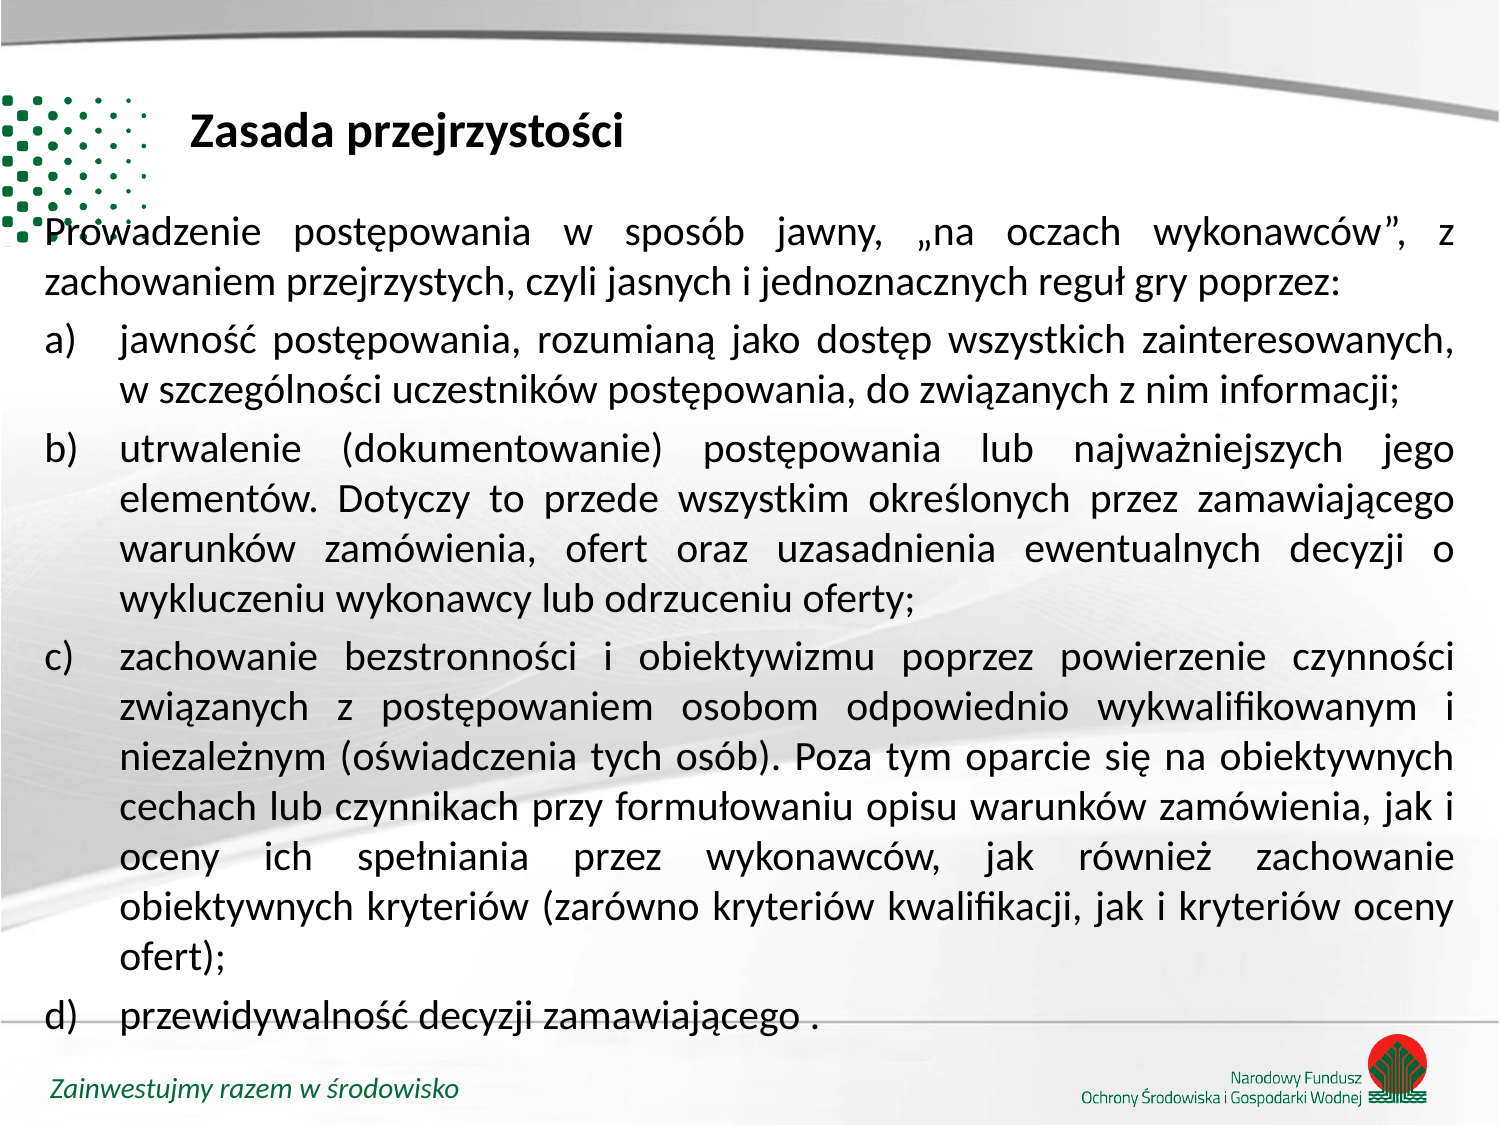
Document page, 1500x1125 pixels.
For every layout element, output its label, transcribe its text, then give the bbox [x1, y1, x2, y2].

list Prowadzenie postępowania w sposób jawny, „na oczach wykonawców”, z zachowaniem przejrzystych, czyli jasnych i jednoznacznych reguł gry poprzez: jawność postępowania, rozumianą jako dostęp wszystkich zainteresowanych, w szczególności uczestników postępowania, do związanych z nim informacji; utrwalenie (dokumentowanie) postępowania lub najważniejszych jego elementów. Dotyczy to przede wszystkim określonych przez zamawiającego warunków zamówienia, ofert oraz uzasadnienia ewentualnych decyzji o wykluczeniu wykonawcy lub odrzuceniu oferty; zachowanie bezstronności i obiektywizmu poprzez powierzenie czynności związanych z postępowaniem osobom odpowiednio wykwalifikowanym i niezależnym (oświadczenia tych osób). Poza tym oparcie się na obiektywnych cechach lub czynnikach przy formułowaniu opisu warunków zamówienia, jak i oceny ich spełniania przez wykonawców, jak również zachowanie obiektywnych kryteriów (zarówno kryteriów kwalifikacji, jak i kryteriów oceny ofert); przewidywalność decyzji zamawiającego . [29, 196, 1471, 1035]
title Zasada przejrzystości [175, 58, 1425, 196]
picture [0, 0, 1499, 1125]
